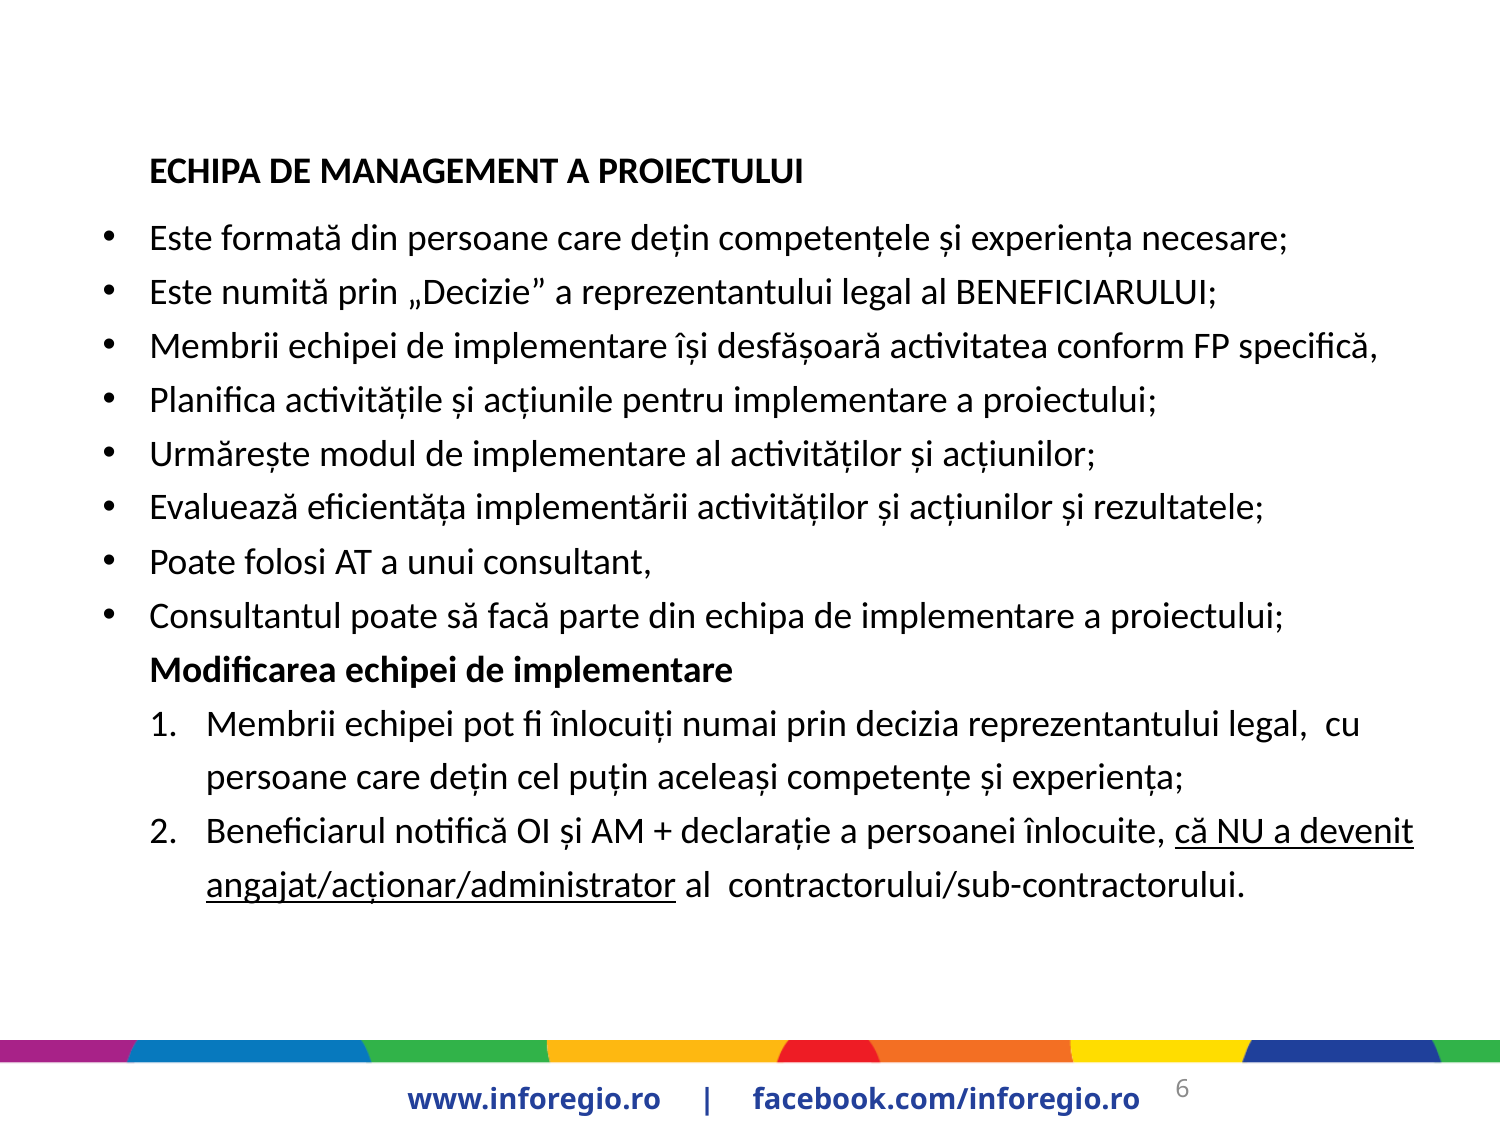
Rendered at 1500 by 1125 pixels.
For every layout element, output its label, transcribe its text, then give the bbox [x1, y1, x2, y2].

picture [0, 1040, 1500, 1066]
text_box www.inforegio.ro | facebook.com/inforegio.ro [392, 1075, 1156, 1123]
slide_number 6 [1156, 1075, 1205, 1120]
text_box ECHIPA DE MANAGEMENT A PROIECTULUI Este formată din persoane care deţin competenţele şi experienţa necesare; Este numită prin „Decizie” a reprezentantului legal al BENEFICIARULUI; Membrii echipei de implementare îşi desfăşoară activitatea conform FP specifică, Planifica activităţile şi acţiunile pentru implementare a proiectului; Urmărește modul de implementare al activităților și acțiunilor; Evaluează eficientăța implementării activităților și acțiunilor și rezultatele; Poate folosi AT a unui consultant, Consultantul poate să facă parte din echipa de implementare a proiectului; Modificarea echipei de implementare Membrii echipei pot fi înlocuiţi numai prin decizia reprezentantului legal, cu persoane care deţin cel puţin aceleaşi competenţe şi experienţa; Beneficiarul notifică OI şi AM + declaraţie a persoanei înlocuite, că NU a devenit angajat/acţionar/administrator al contractorului/sub-contractorului. [57, 125, 1454, 913]
picture [879, 526, 1322, 931]
